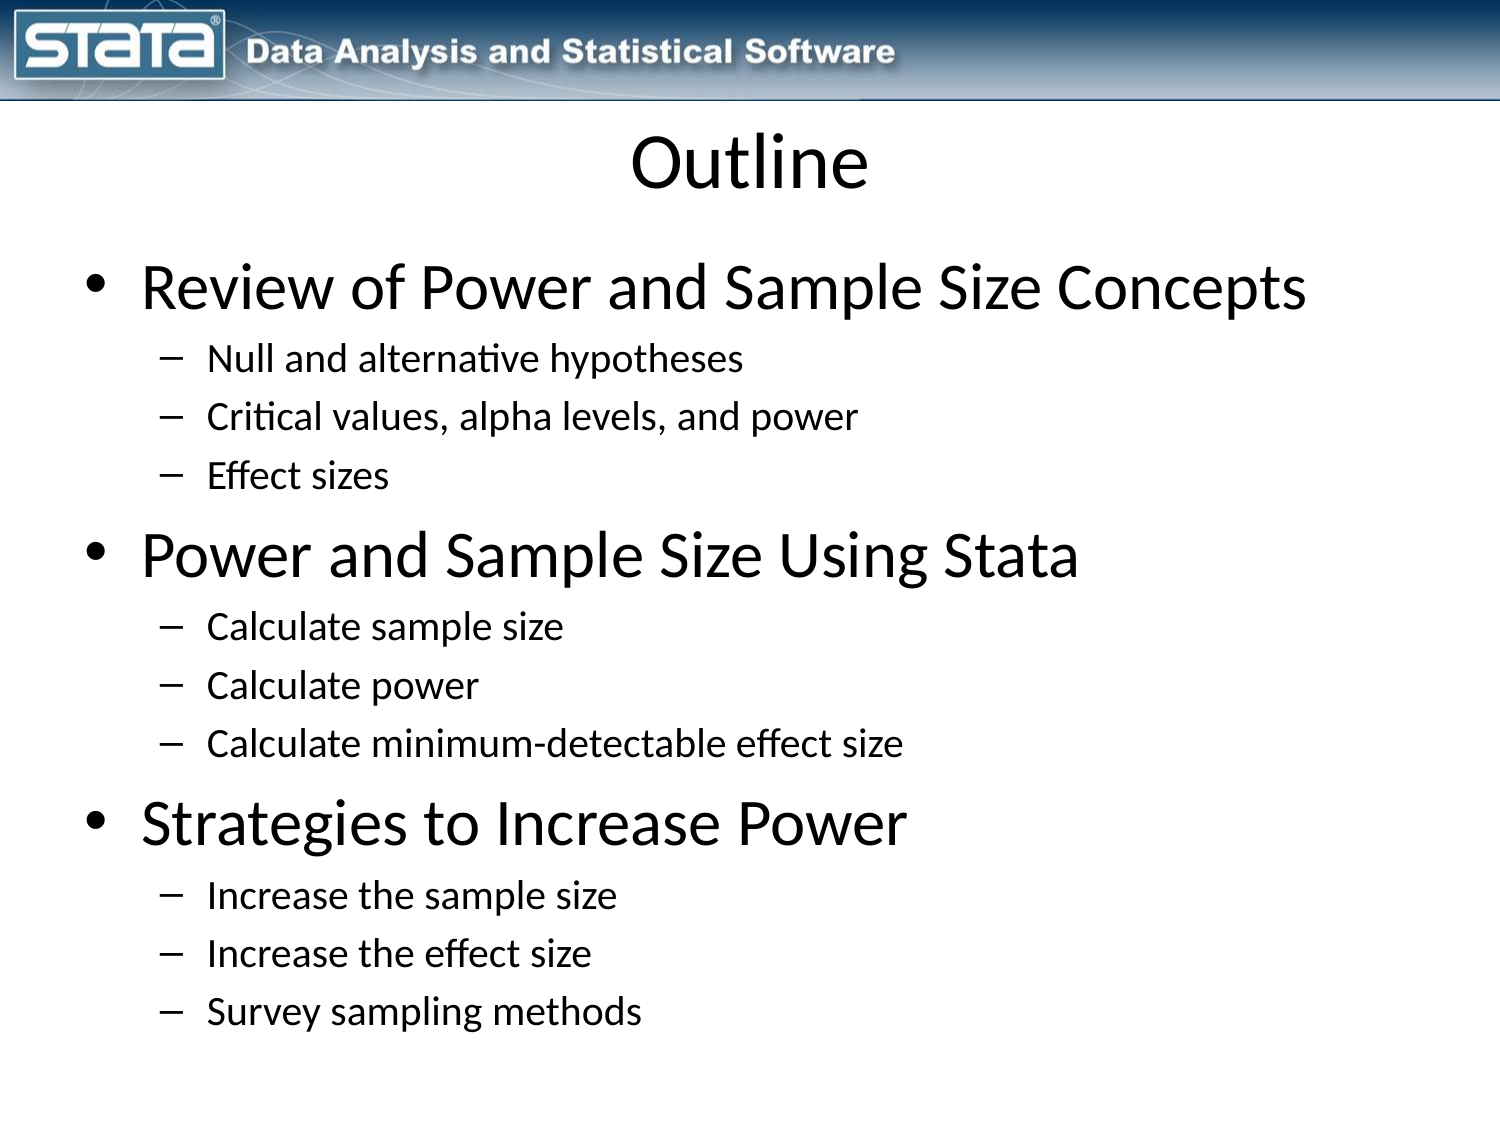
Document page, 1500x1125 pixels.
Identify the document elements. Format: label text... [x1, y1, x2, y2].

list Review of Power and Sample Size Concepts Null and alternative hypotheses Critical values, alpha levels, and power Effect sizes Power and Sample Size Using Stata Calculate sample size Calculate power Calculate minimum-detectable effect size Strategies to Increase Power Increase the sample size Increase the effect size Survey sampling methods [69, 234, 1420, 1088]
picture [0, 0, 1500, 102]
title Outline [0, 108, 1500, 213]
